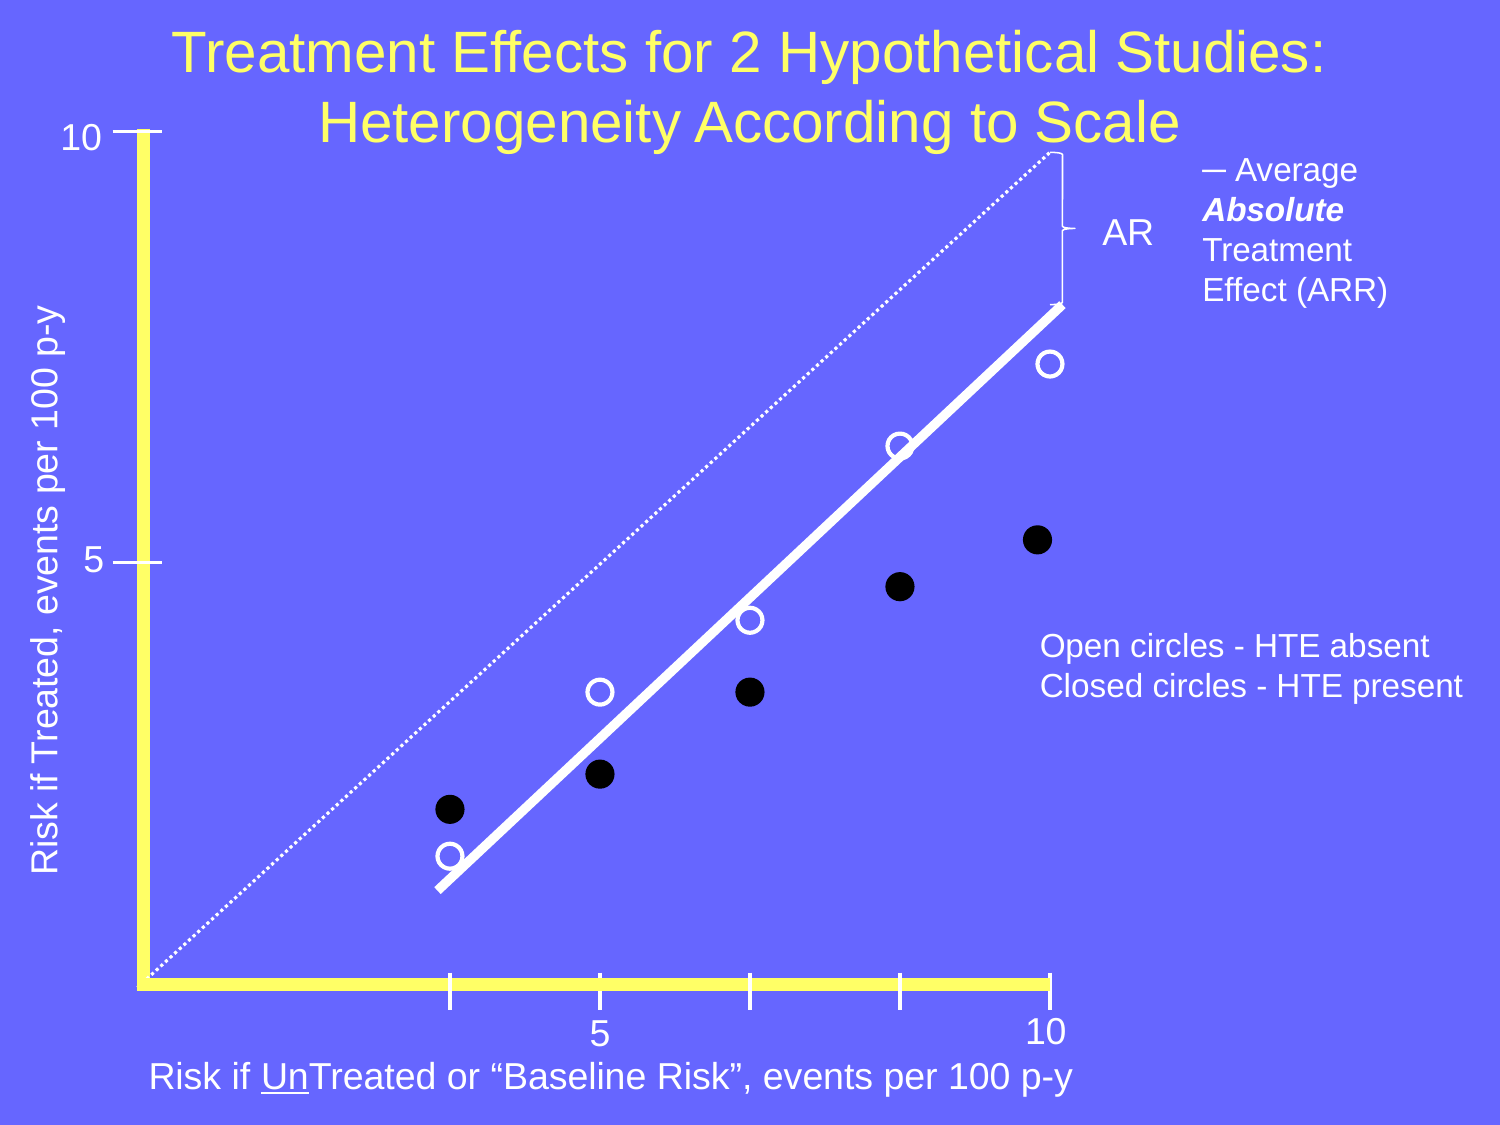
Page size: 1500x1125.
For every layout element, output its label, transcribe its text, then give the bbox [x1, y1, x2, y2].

text_box Risk if Treated, events per 100 p-y [12, 0, 73, 891]
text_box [37, 105, 1500, 1106]
title Treatment Effects for 2 Hypothetical Studies: Heterogeneity According to Scale [74, 44, 1426, 103]
